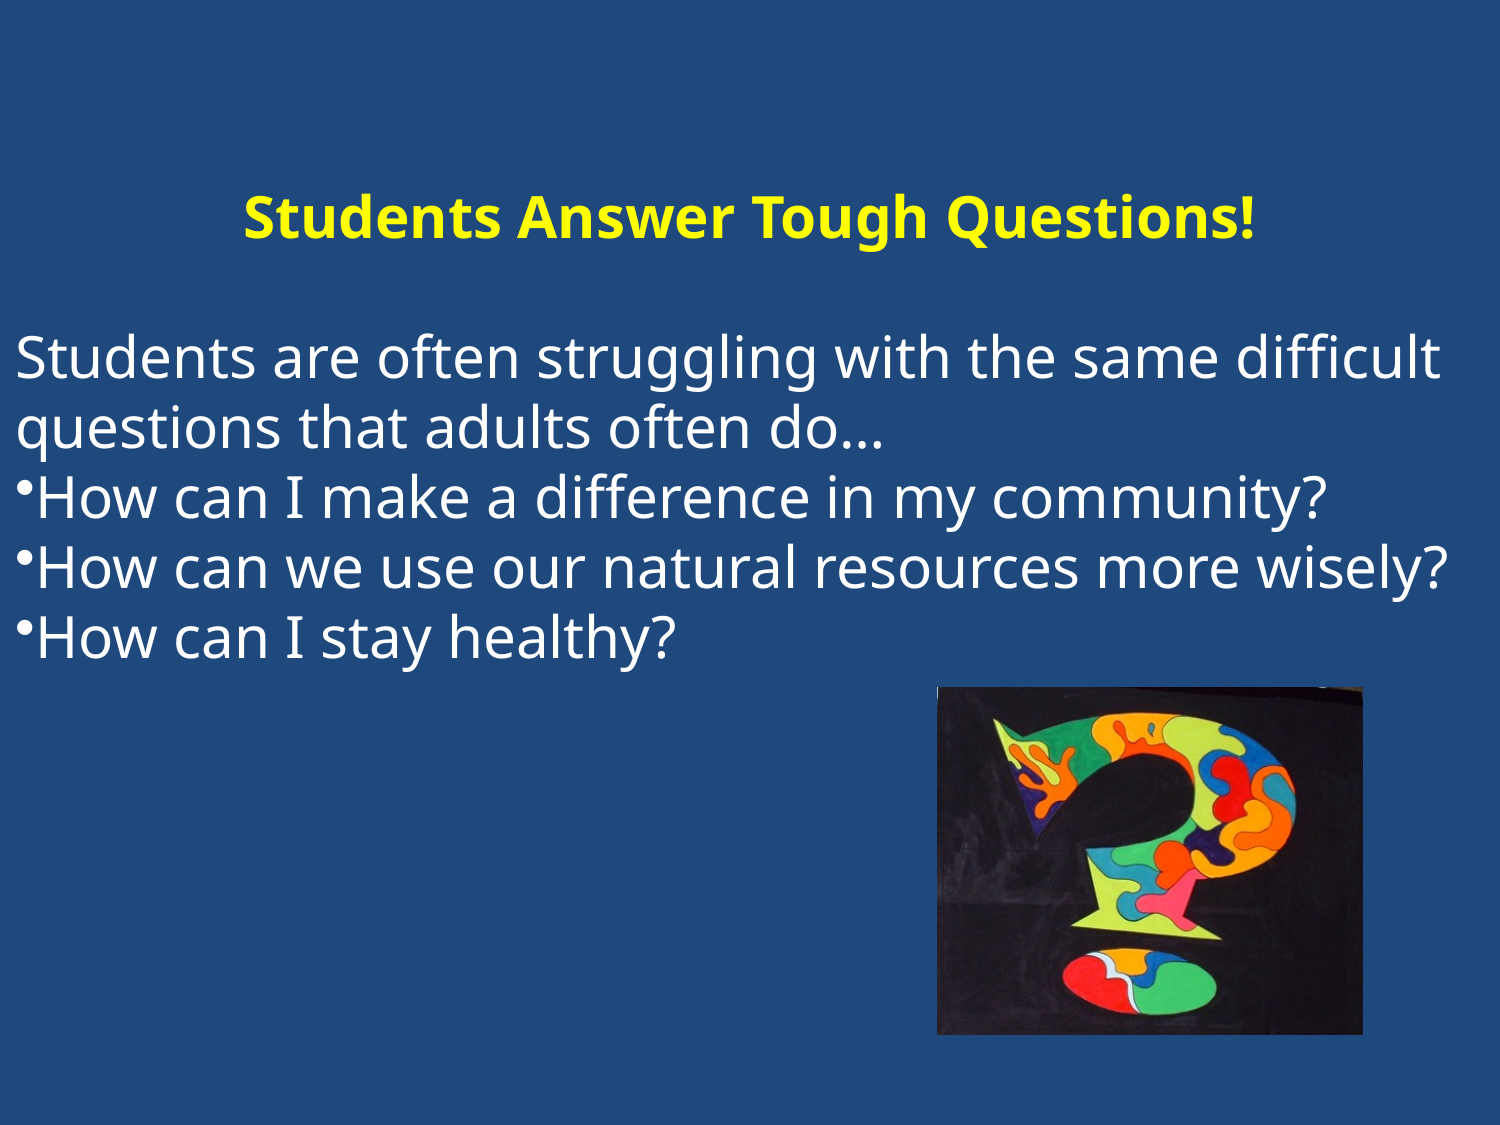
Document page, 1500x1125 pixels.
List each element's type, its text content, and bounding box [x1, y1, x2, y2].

picture [937, 687, 1363, 1035]
text_box Students Answer Tough Questions! Students are often struggling with the same difficult questions that adults often do… How can I make a difference in my community? How can we use our natural resources more wisely? How can I stay healthy? [0, 172, 1500, 678]
